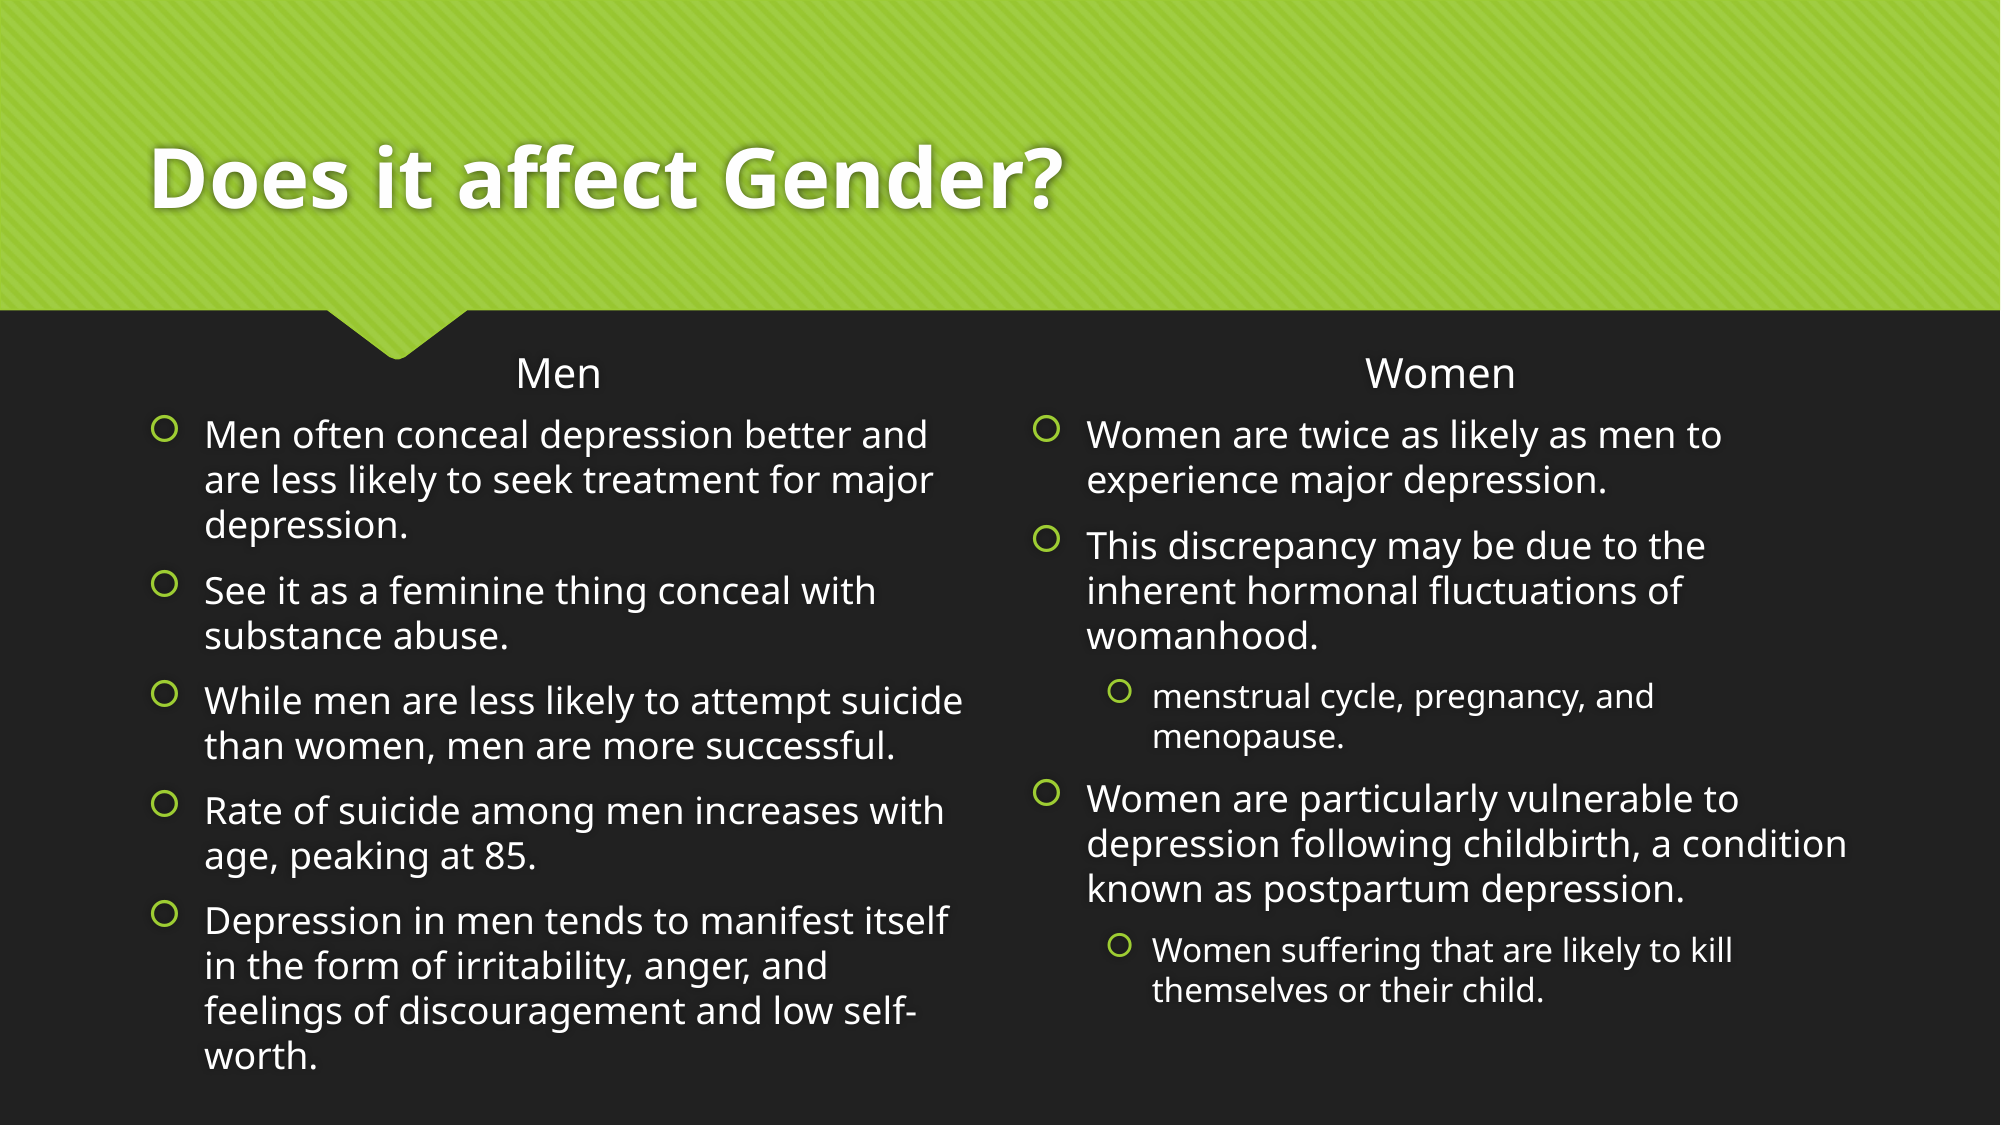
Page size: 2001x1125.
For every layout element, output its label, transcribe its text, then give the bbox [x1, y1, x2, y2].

list Men [132, 309, 985, 398]
list Women [1014, 309, 1868, 398]
list Men often conceal depression better and are less likely to seek treatment for major depression. See it as a feminine thing conceal with substance abuse. While men are less likely to attempt suicide than women, men are more successful. Rate of suicide among men increases with age, peaking at 85. Depression in men tends to manifest itself in the form of irritability, anger, and feelings of discouragement and low self-worth. [132, 404, 985, 1125]
title Does it affect Gender? [132, 73, 1868, 233]
list Women are twice as likely as men to experience major depression. This discrepancy may be due to the inherent hormonal fluctuations of womanhood. menstrual cycle, pregnancy, and menopause. Women are particularly vulnerable to depression following childbirth, a condition known as postpartum depression. Women suffering that are likely to kill themselves or their child. [1014, 404, 1868, 1067]
